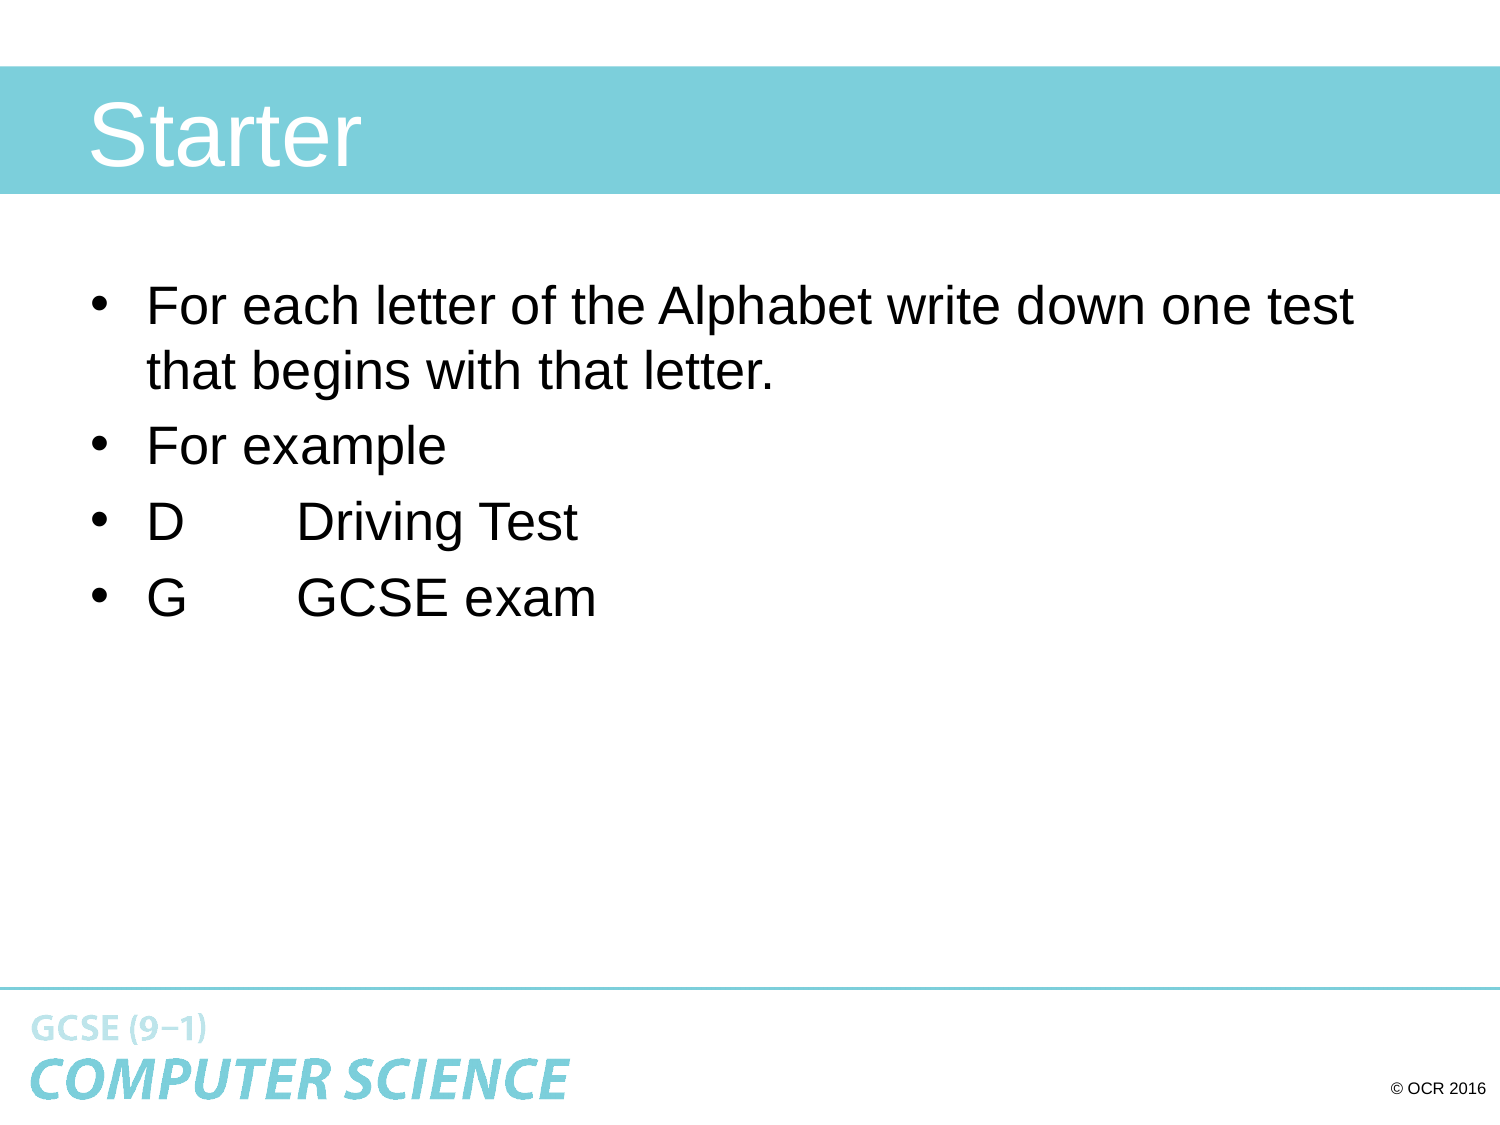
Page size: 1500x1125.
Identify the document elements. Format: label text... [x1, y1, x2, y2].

picture [0, 987, 1500, 1124]
list For each letter of the Alphabet write down one test that begins with that letter. For example D Driving Test G GCSE exam [75, 262, 1425, 965]
title Starter [0, 66, 1500, 194]
